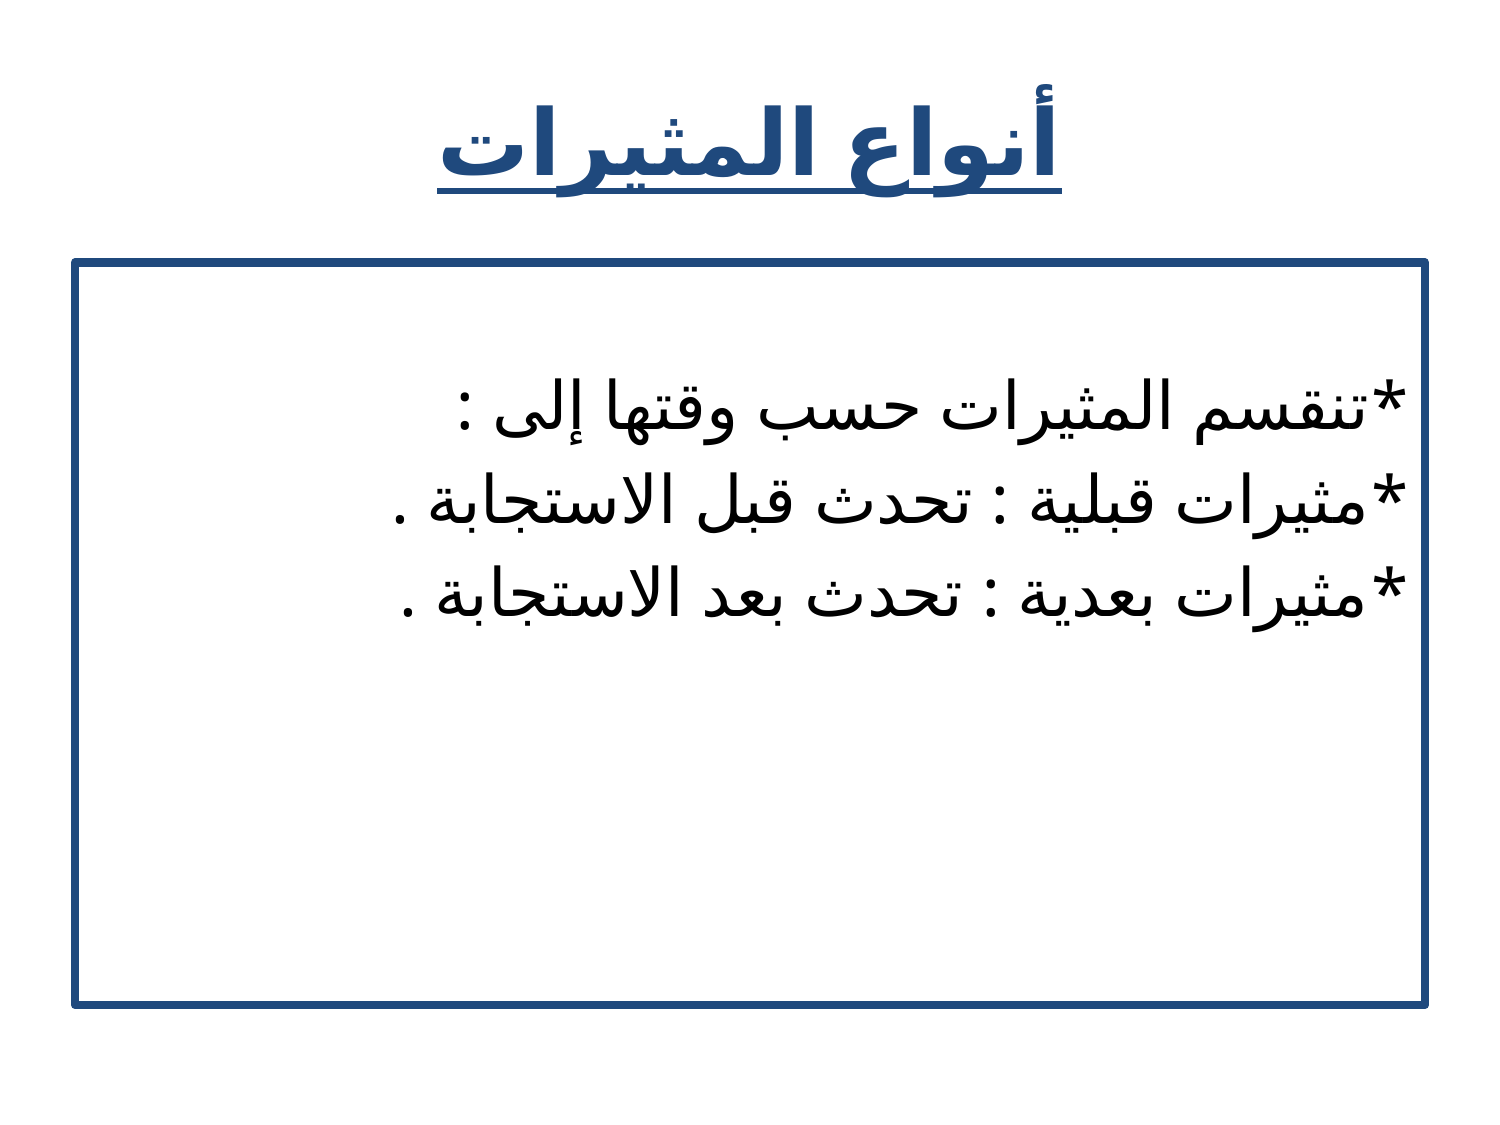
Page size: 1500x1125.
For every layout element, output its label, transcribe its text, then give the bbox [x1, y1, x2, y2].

title أنواع المثيرات [75, 45, 1425, 233]
list *تنقسم المثيرات حسب وقتها إلى : *مثيرات قبلية : تحدث قبل الاستجابة . *مثيرات بعدية : تحدث بعد الاستجابة . [75, 262, 1425, 1005]
